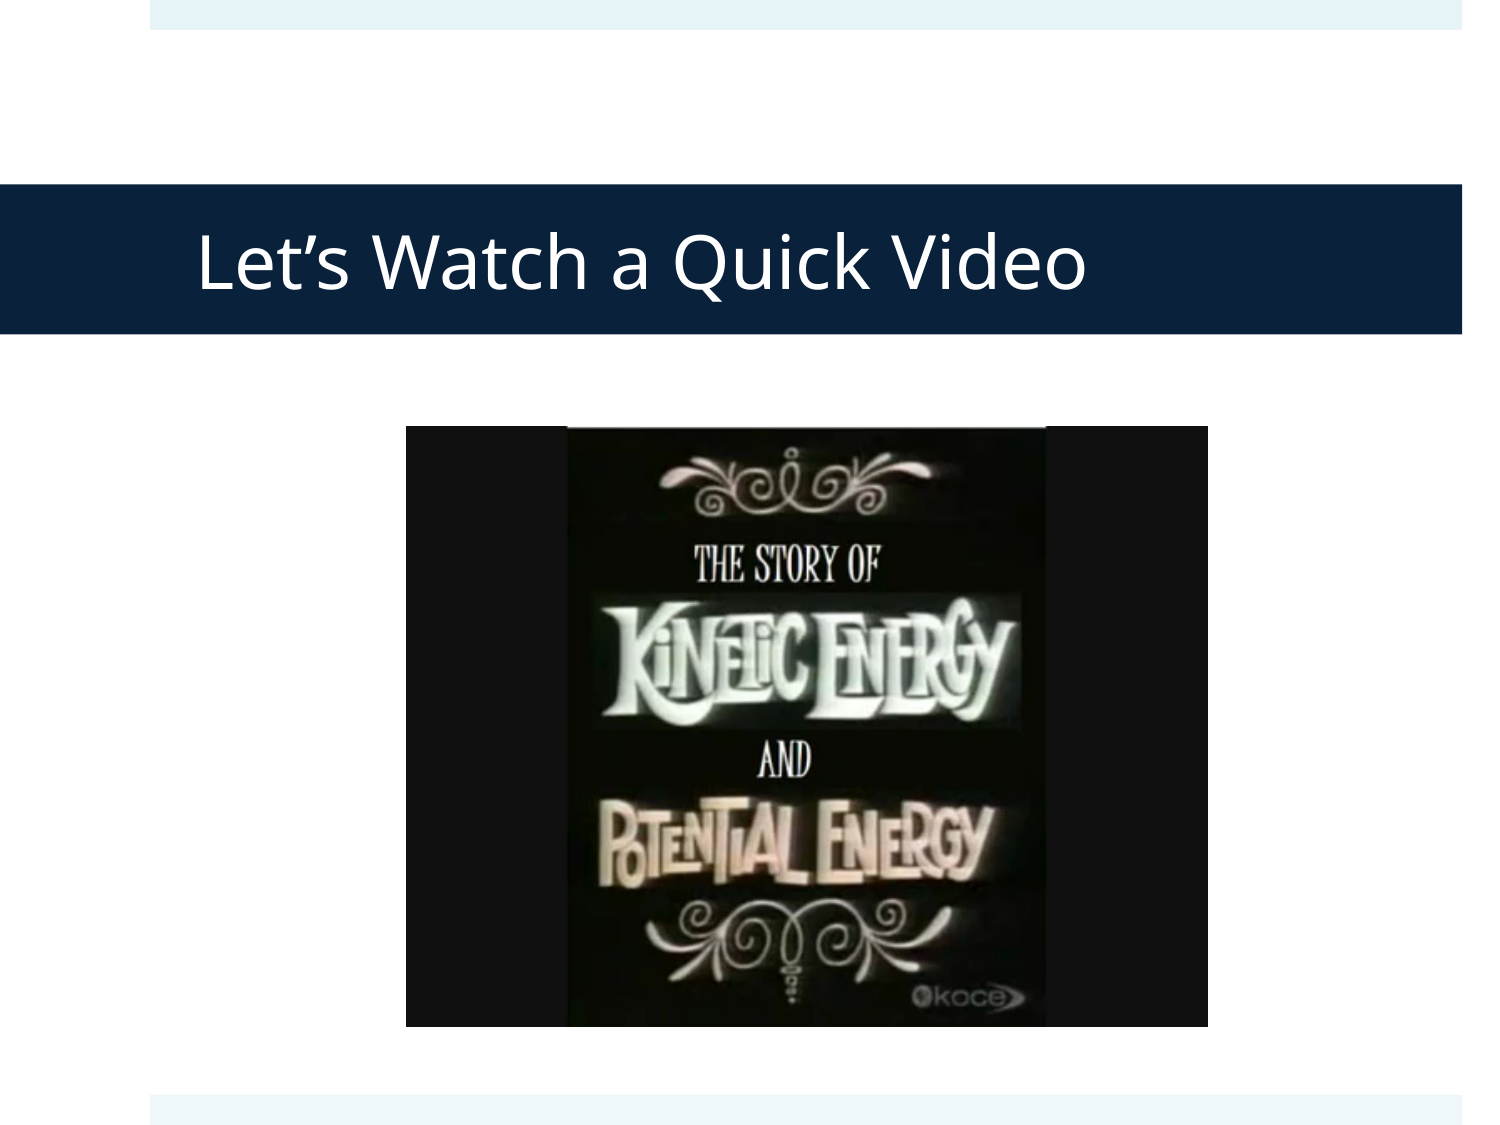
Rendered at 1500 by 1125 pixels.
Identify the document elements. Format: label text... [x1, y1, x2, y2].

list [404, 425, 1209, 1029]
title Let’s Watch a Quick Video [0, 184, 1463, 335]
